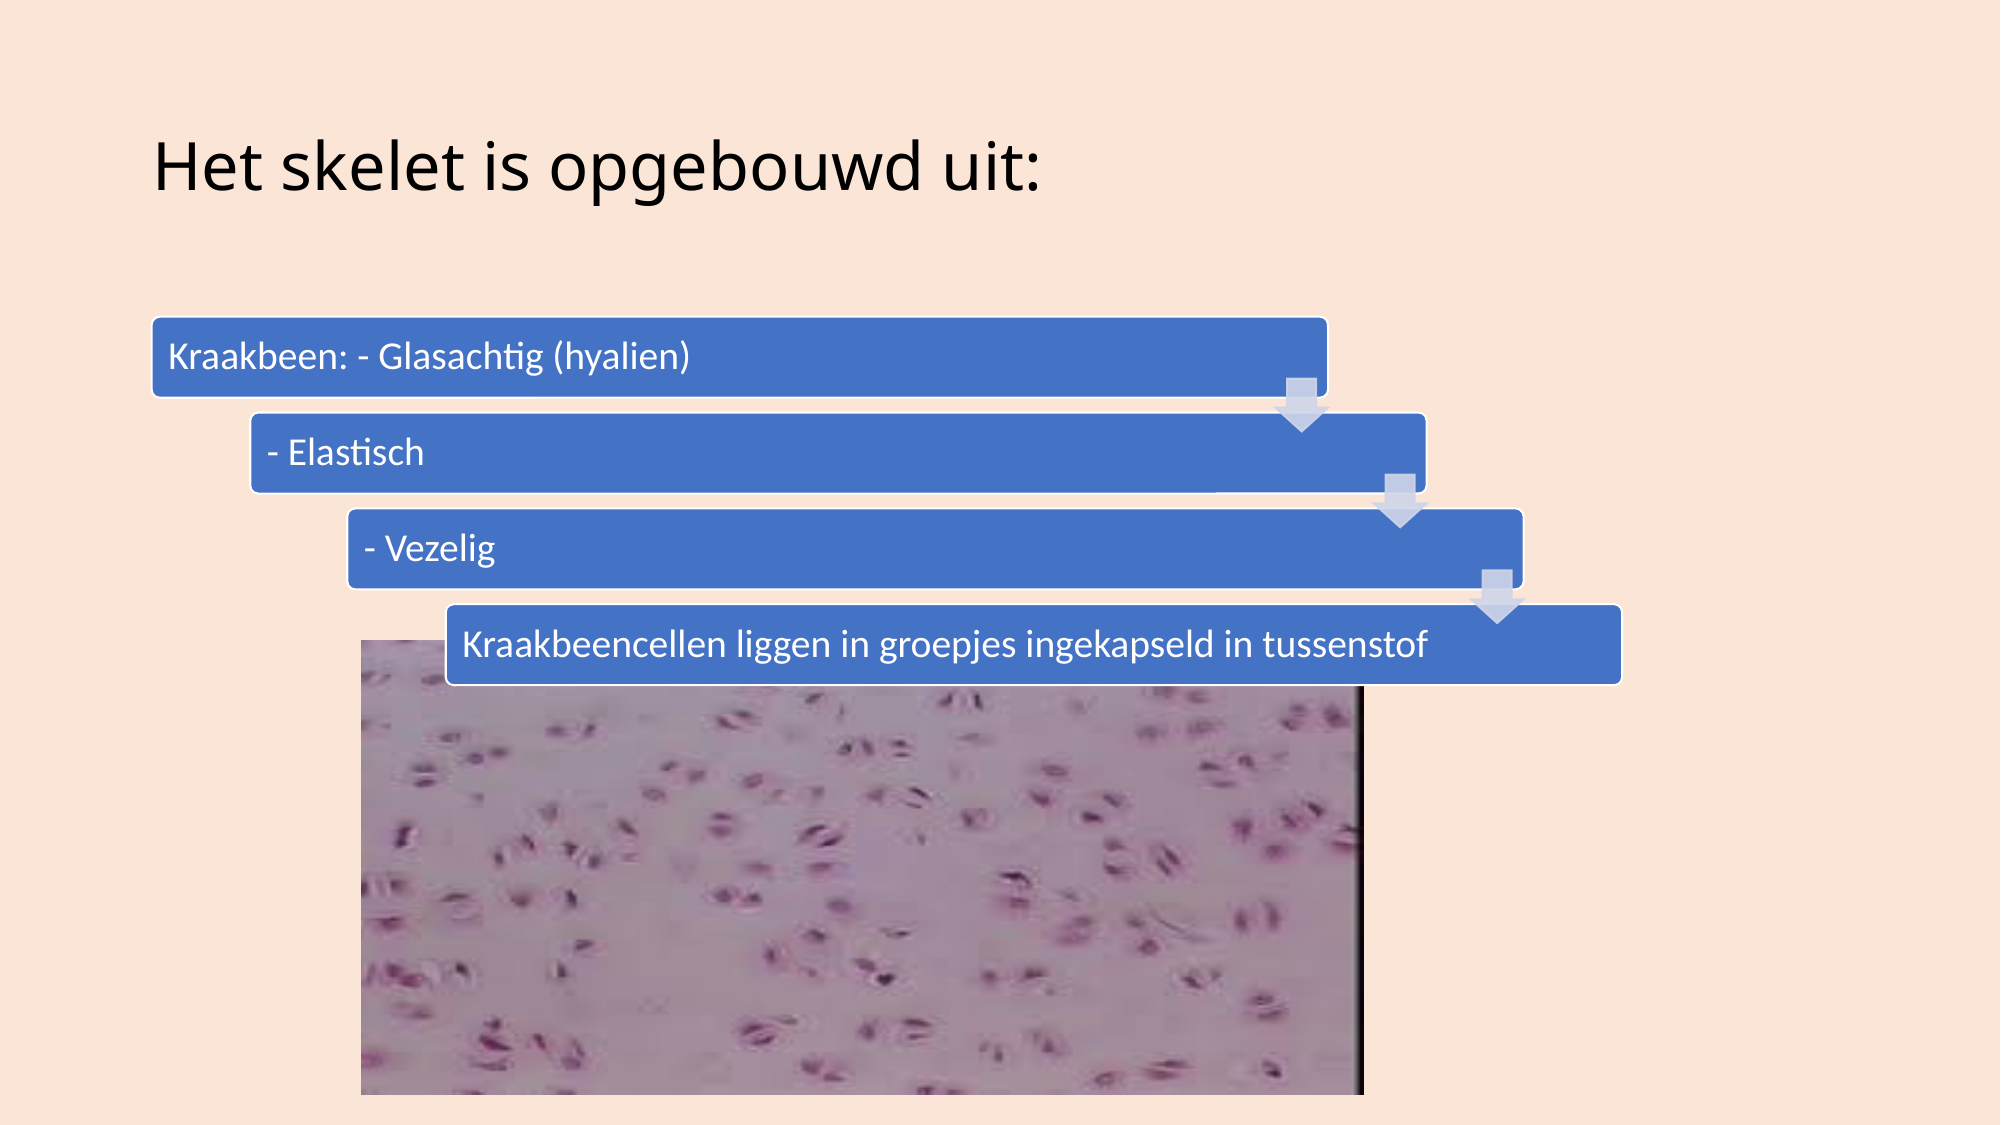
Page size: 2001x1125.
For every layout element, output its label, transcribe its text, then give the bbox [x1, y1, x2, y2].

picture [361, 686, 1364, 1095]
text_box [151, 316, 1623, 686]
title Het skelet is opgebouwd uit: [137, 59, 1863, 278]
